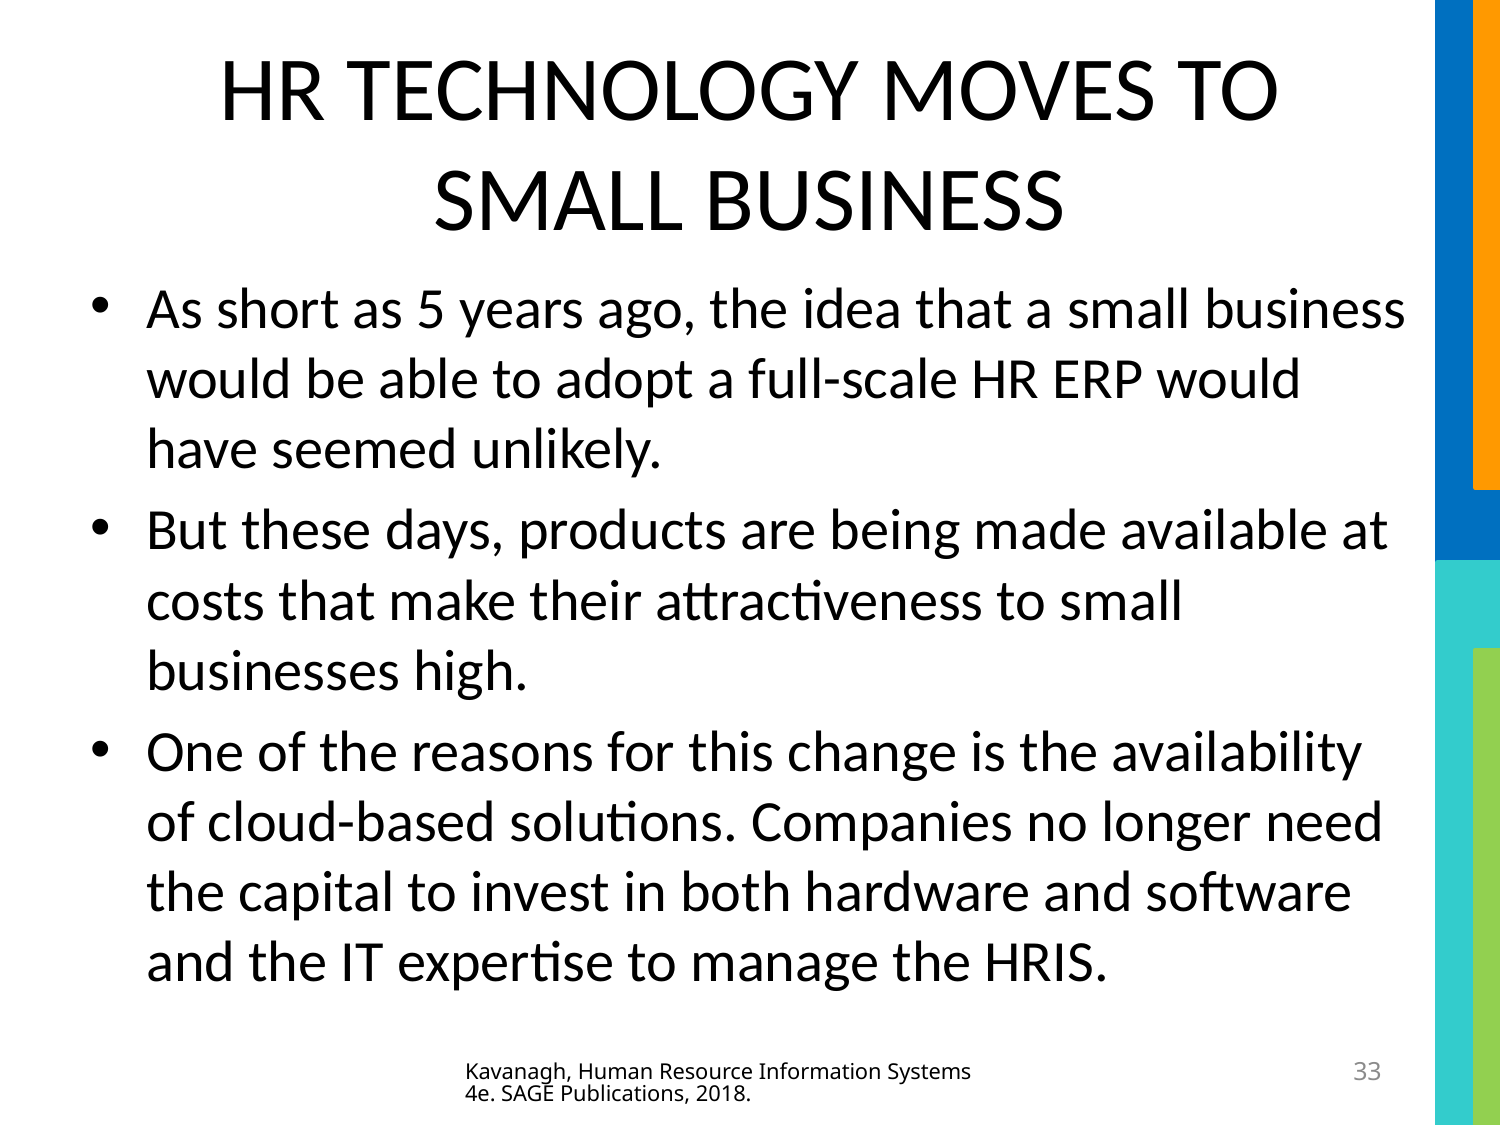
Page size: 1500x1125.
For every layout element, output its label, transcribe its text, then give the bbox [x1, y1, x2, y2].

slide_number 33 [1059, 1042, 1397, 1103]
title HR TECHNOLOGY MOVES TO SMALL BUSINESS [75, 45, 1425, 233]
footer Kavanagh, Human Resource Information Systems 4e. SAGE Publications, 2018. [450, 1042, 1004, 1103]
list As short as 5 years ago, the idea that a small business would be able to adopt a full-scale HR ERP would have seemed unlikely. But these days, products are being made available at costs that make their attractiveness to small businesses high. One of the reasons for this change is the availability of cloud-based solutions. Companies no longer need the capital to invest in both hardware and software and the IT expertise to manage the HRIS. [75, 262, 1425, 1005]
